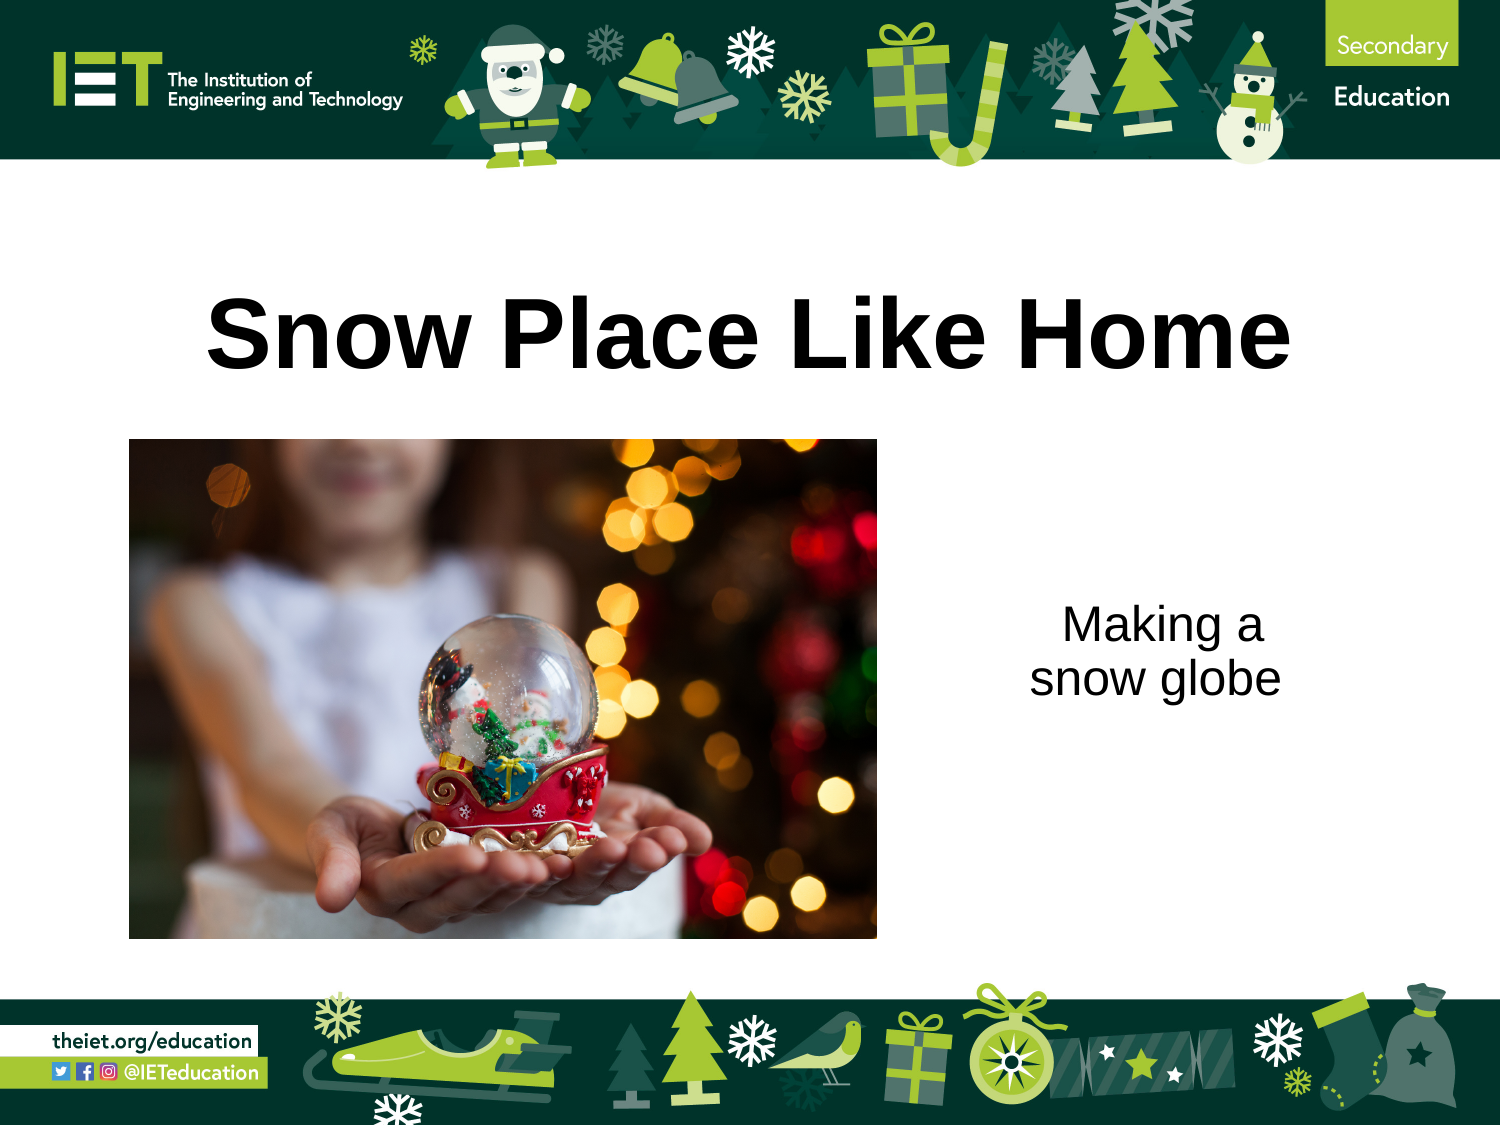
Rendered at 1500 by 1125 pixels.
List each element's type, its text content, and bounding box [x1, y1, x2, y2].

title Snow Place Like Home [100, 220, 1400, 398]
subtitle Making a snow globe [989, 590, 1337, 788]
picture [0, 0, 1500, 1125]
